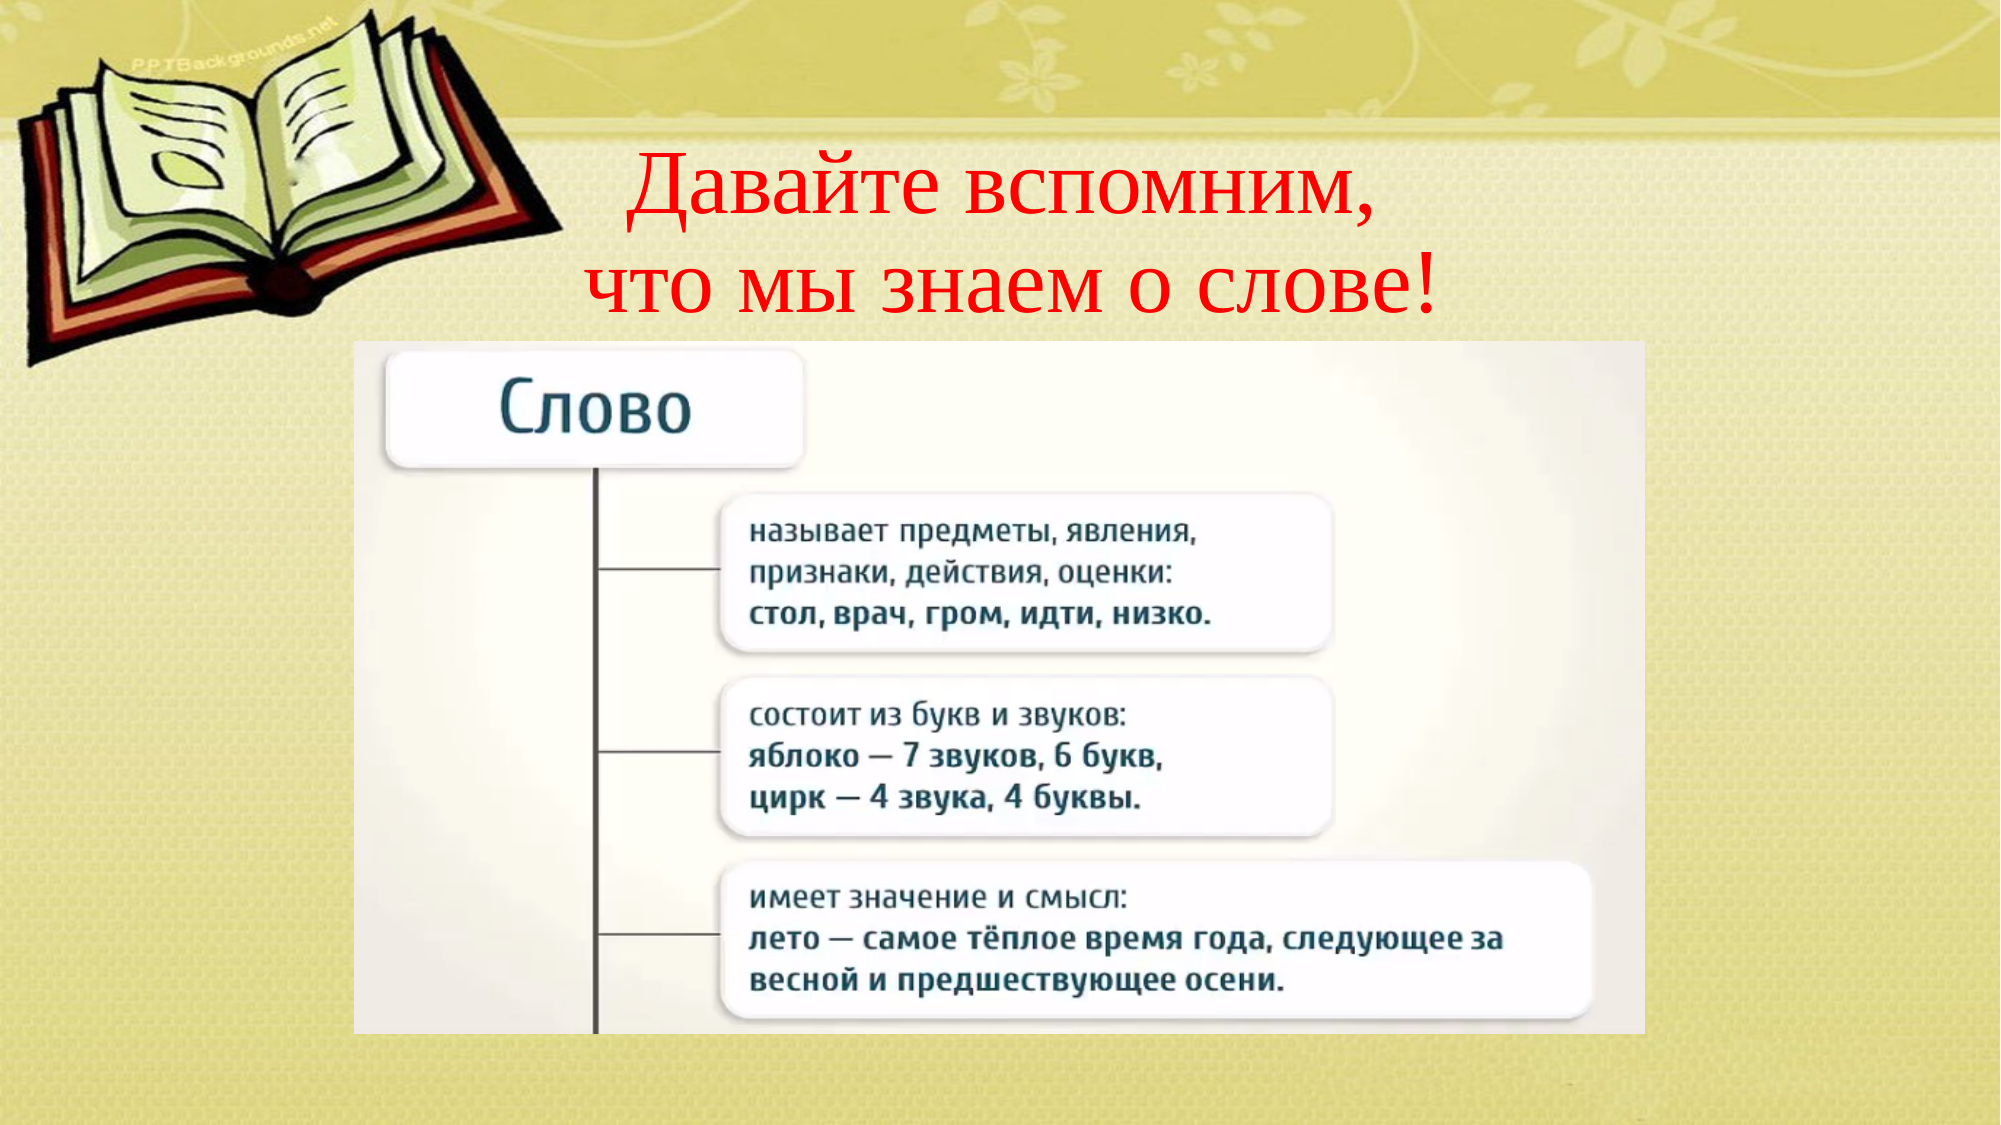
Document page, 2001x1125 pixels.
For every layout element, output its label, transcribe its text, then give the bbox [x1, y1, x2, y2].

picture [0, 0, 2001, 1125]
title Давайте вспомним, что мы знаем о слове! [151, 124, 1877, 342]
